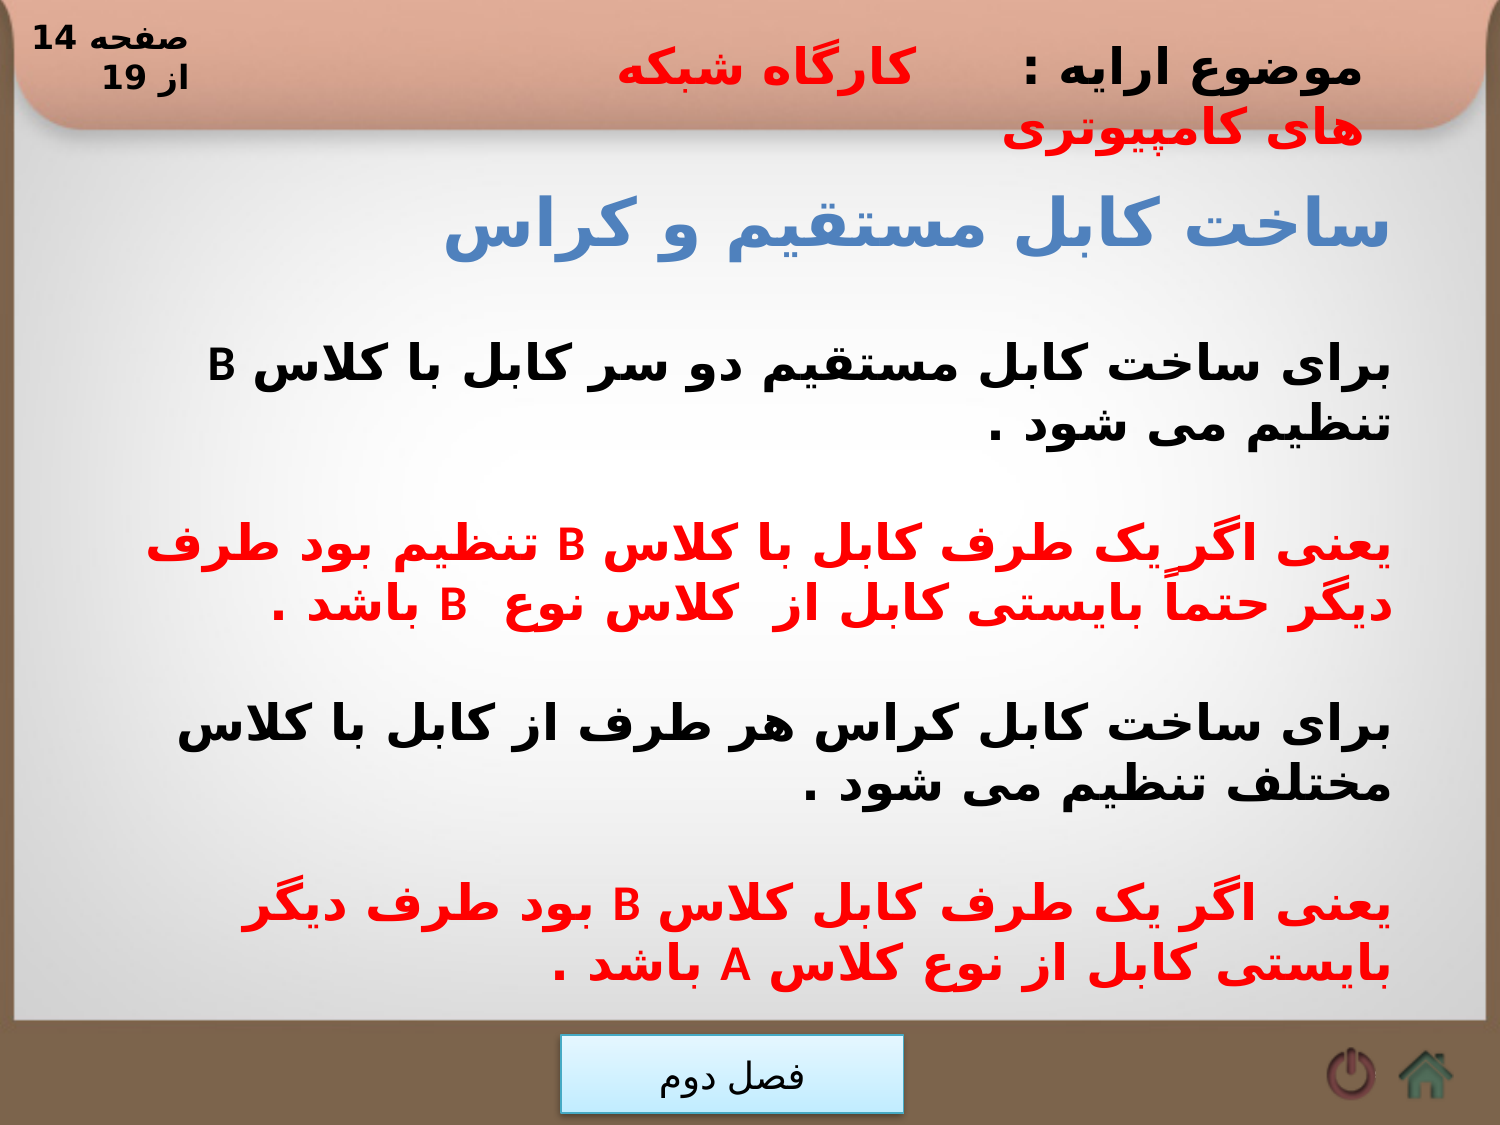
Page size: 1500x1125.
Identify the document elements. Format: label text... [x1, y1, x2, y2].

text_box صفحه 14 از 19 [0, 9, 205, 104]
picture [0, 0, 1500, 1125]
text_box فصل دوم [560, 1034, 904, 1114]
text_box ساخت کابل مستقیم و کراس برای ساخت کابل مستقیم دو سر کابل با کلاس B تنظیم می شود . یعنی اگر یک طرف کابل با کلاس B تنظیم بود طرف دیگر حتماً بایستی کابل از کلاس نوع B باشد . برای ساخت کابل کراس هر طرف از کابل با کلاس مختلف تنظیم می شود . یعنی اگر یک طرف کابل کلاس B بود طرف دیگر بایستی کابل از نوع کلاس A باشد . [76, 172, 1409, 998]
text_box موضوع ارایه : کارگاه شبکه های کامپیوتری [560, 26, 1380, 162]
